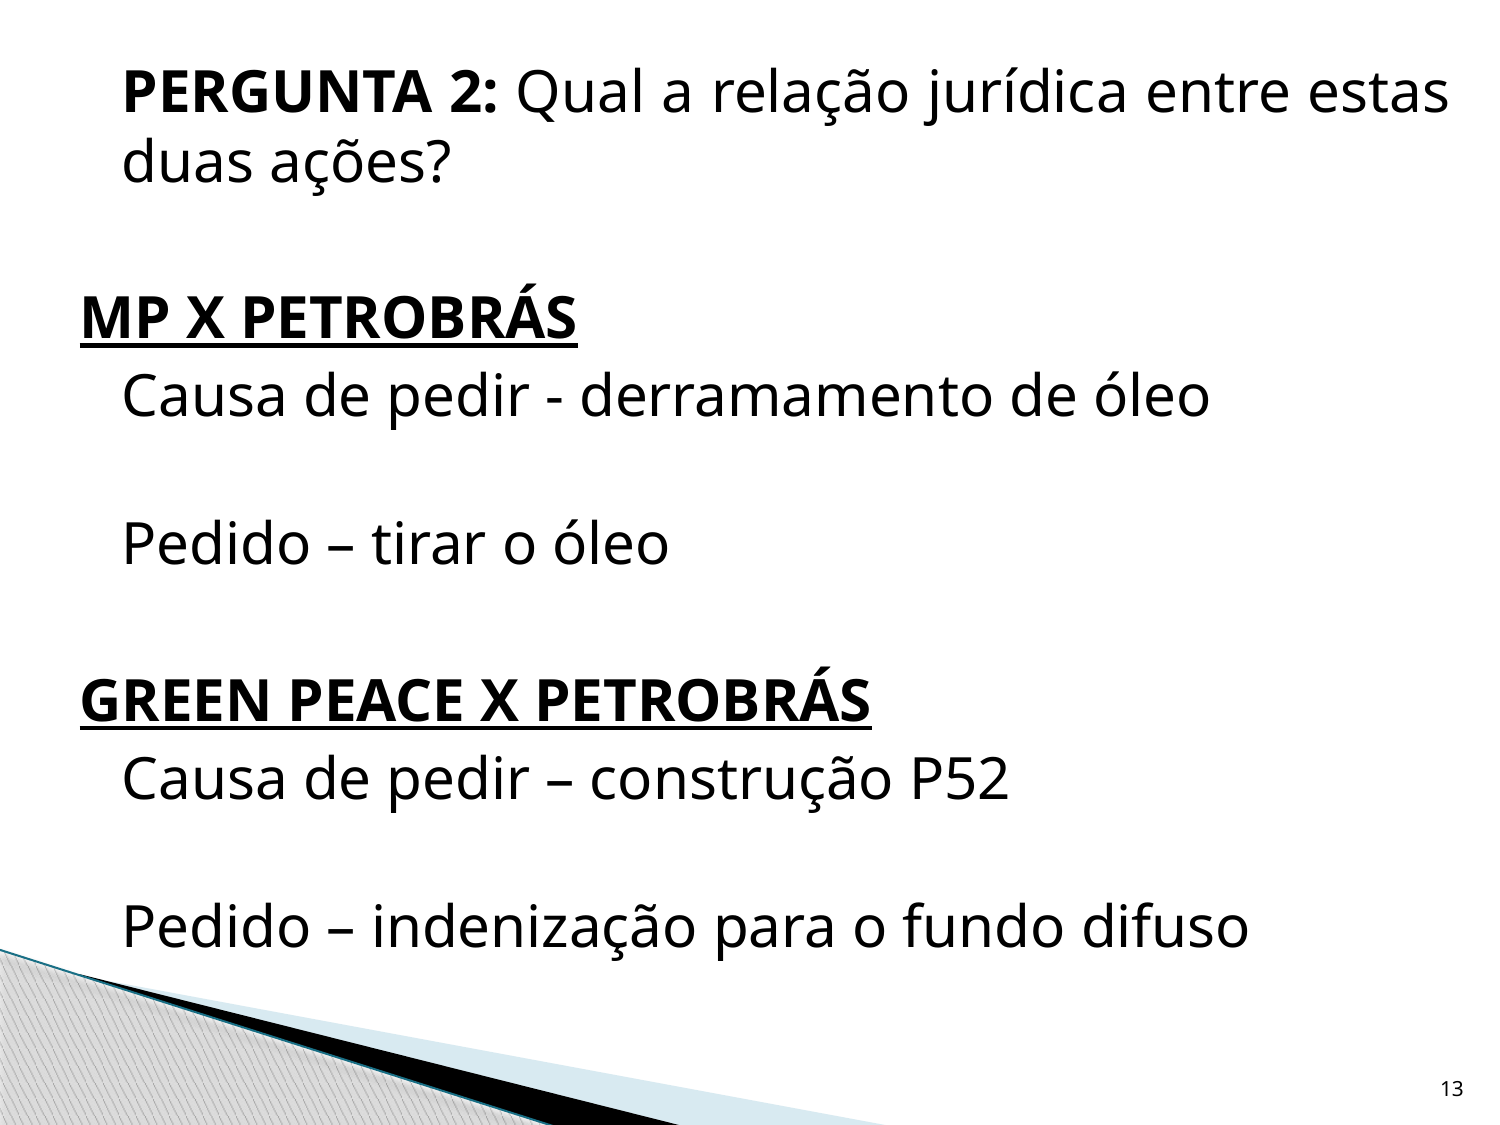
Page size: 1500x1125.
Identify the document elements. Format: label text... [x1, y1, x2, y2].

list PERGUNTA 2: Qual a relação jurídica entre estas duas ações? MP X PETROBRÁS Causa de pedir - derramamento de óleo Pedido – tirar o óleo GREEN PEACE X PETROBRÁS Causa de pedir – construção P52 Pedido – indenização para o fundo difuso [46, 46, 1465, 1079]
slide_number 13 [1418, 1051, 1479, 1112]
